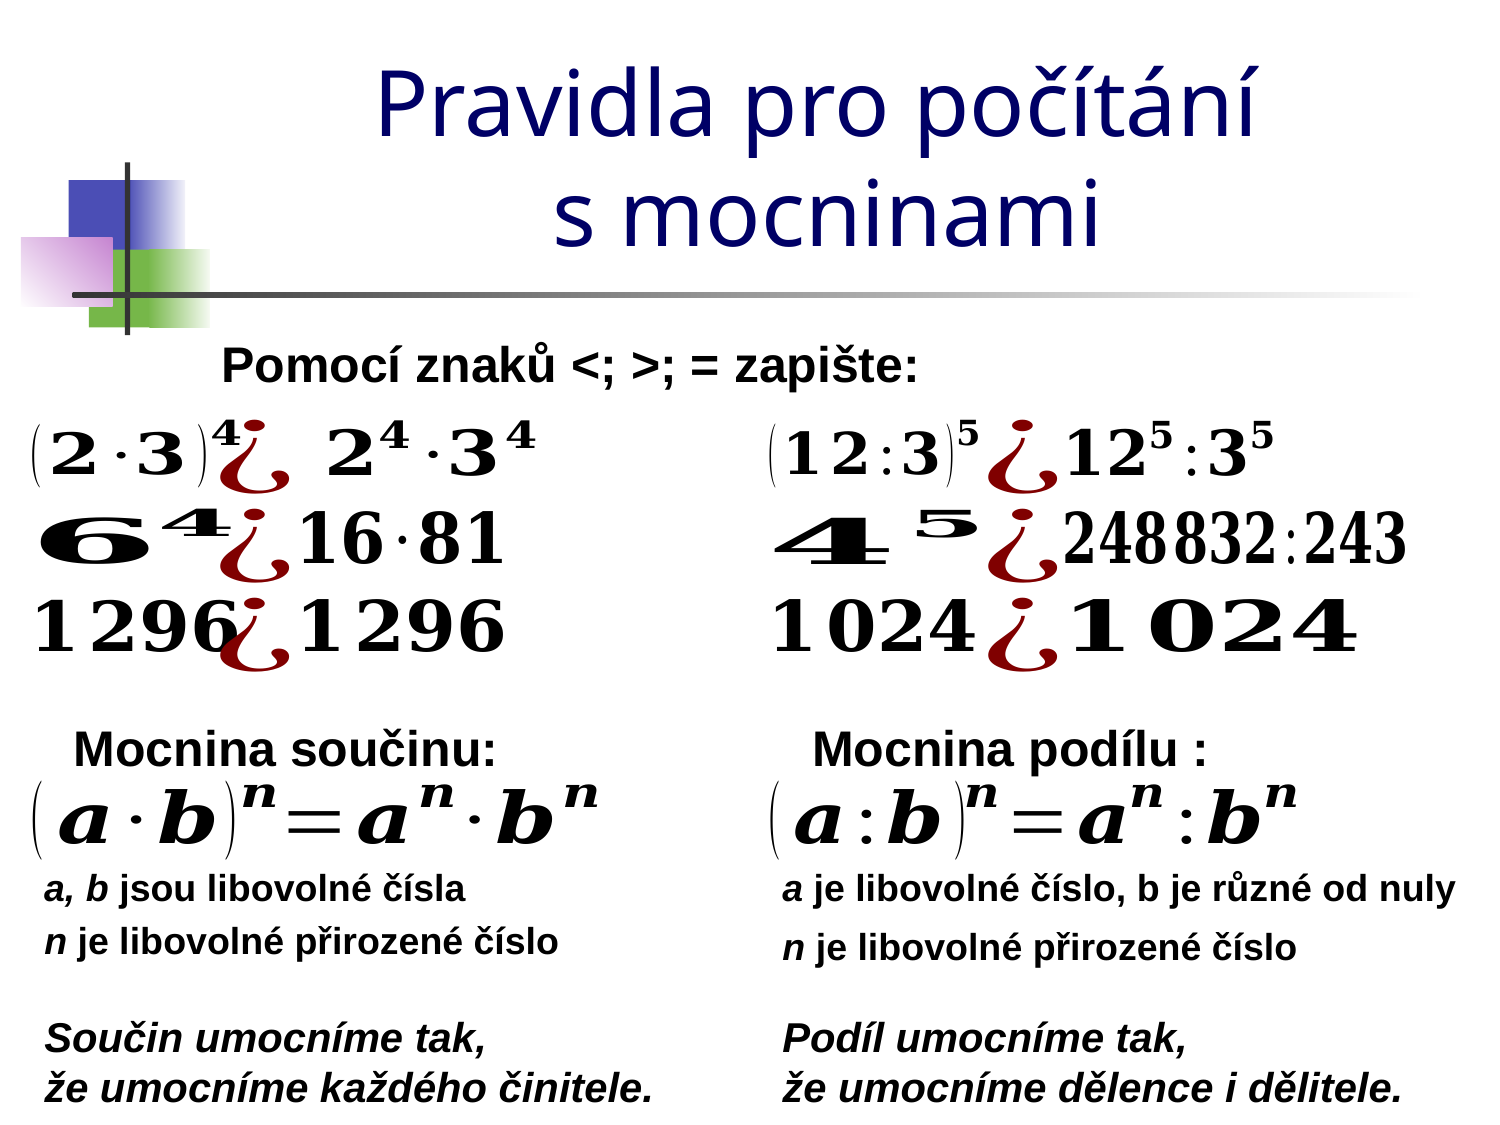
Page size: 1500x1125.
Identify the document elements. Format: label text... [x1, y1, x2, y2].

text_box n je libovolné přirozené číslo [29, 909, 703, 970]
text_box Součin umocníme tak, že umocníme každého činitele. [29, 1003, 703, 1119]
text_box Mocnina podílu : [797, 708, 1258, 784]
title Pravidla pro počítání s mocninami [188, 34, 1468, 276]
text_box Pomocí znaků <; >; = zapište: [206, 324, 1046, 400]
text_box Mocnina součinu: [59, 708, 520, 784]
text_box a, b jsou libovolné čísla [29, 856, 497, 909]
text_box n je libovolné přirozené číslo [767, 915, 1500, 976]
text_box Podíl umocníme tak, že umocníme dělence i dělitele. [767, 1003, 1459, 1119]
text_box a je libovolné číslo, b je různé od nuly [767, 856, 1500, 915]
